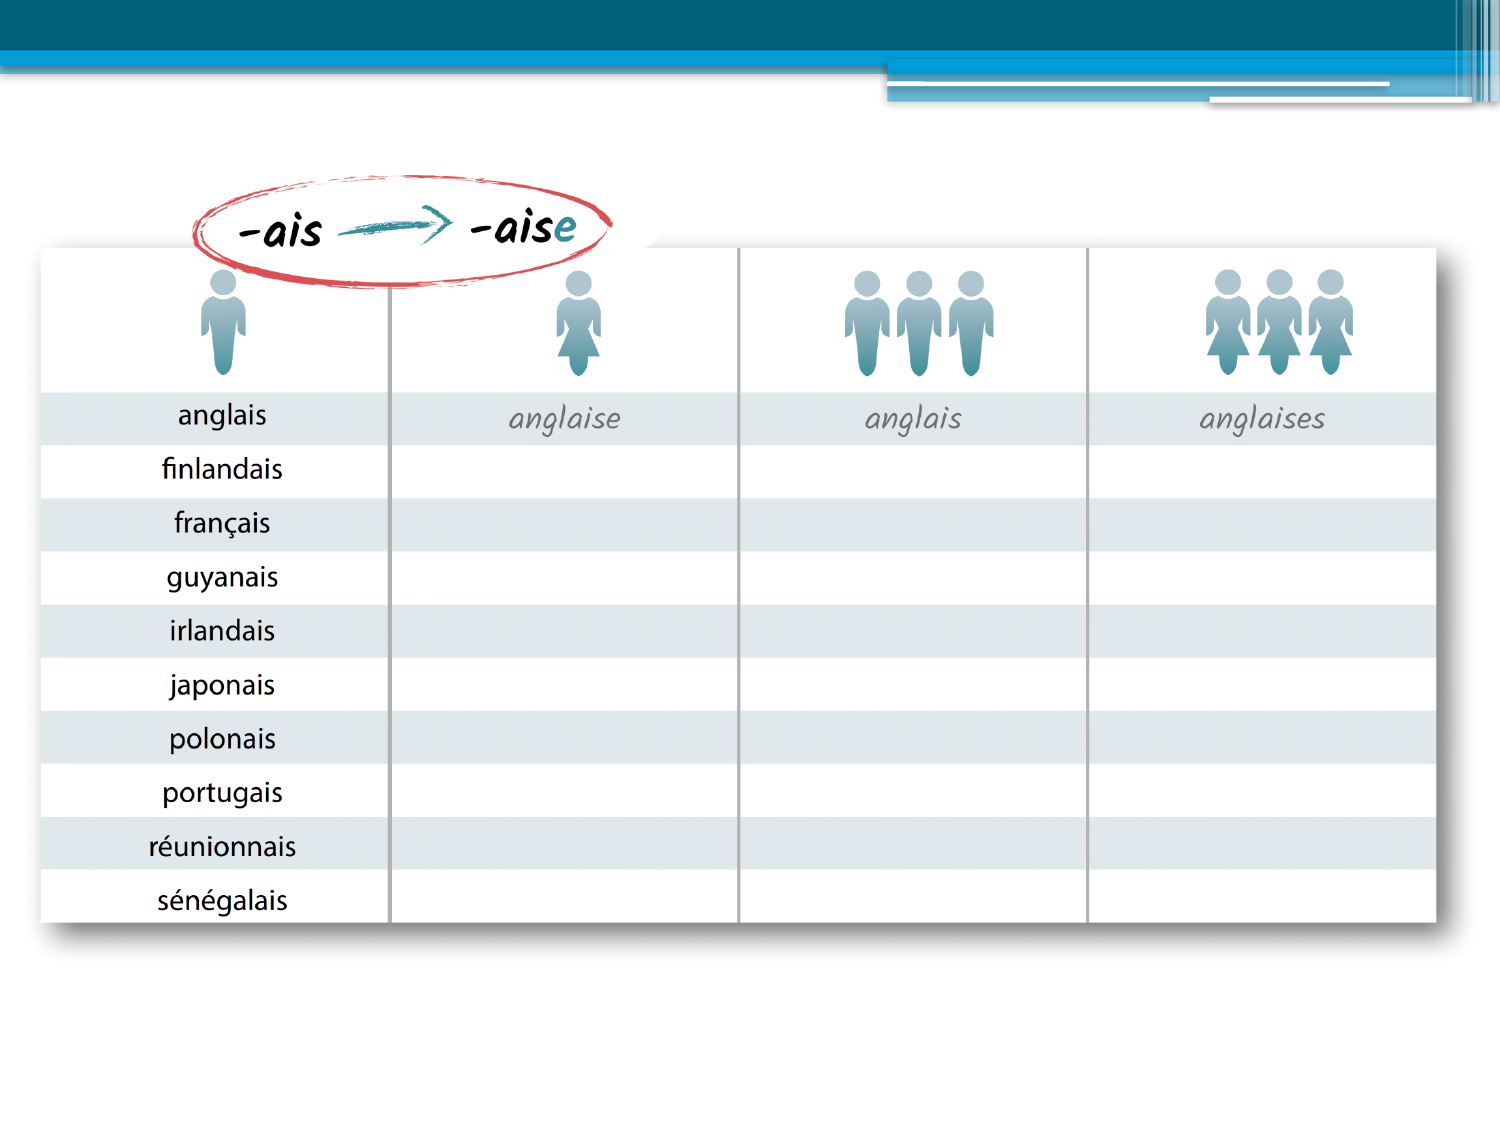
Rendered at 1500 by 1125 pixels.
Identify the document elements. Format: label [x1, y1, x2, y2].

picture [0, 131, 1500, 994]
